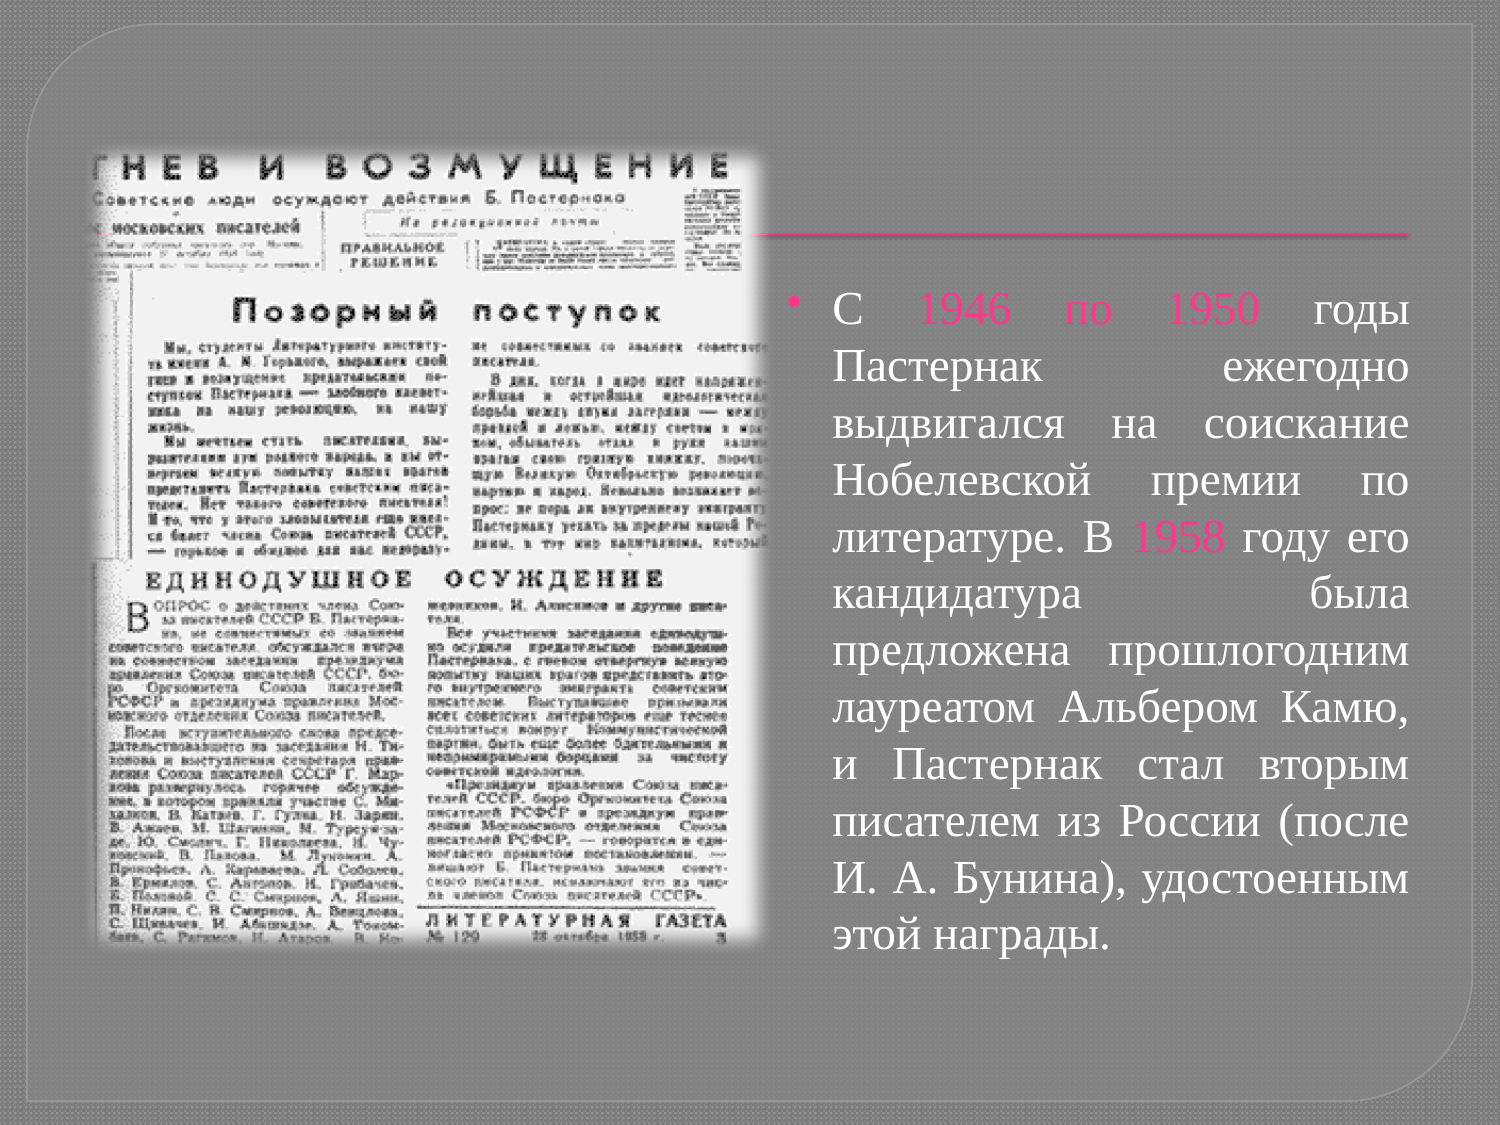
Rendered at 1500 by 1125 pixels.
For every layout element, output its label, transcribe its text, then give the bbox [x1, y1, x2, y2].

picture [81, 140, 776, 957]
list С 1946 по 1950 годы Пастернак ежегодно выдвигался на соискание Нобелевской премии по литературе. В 1958 году его кандидатура была предложена прошлогодним лауреатом Альбером Камю, и Пастернак стал вторым писателем из России (после И. A. Бунина), удостоенным этой награды. [773, 269, 1426, 1013]
